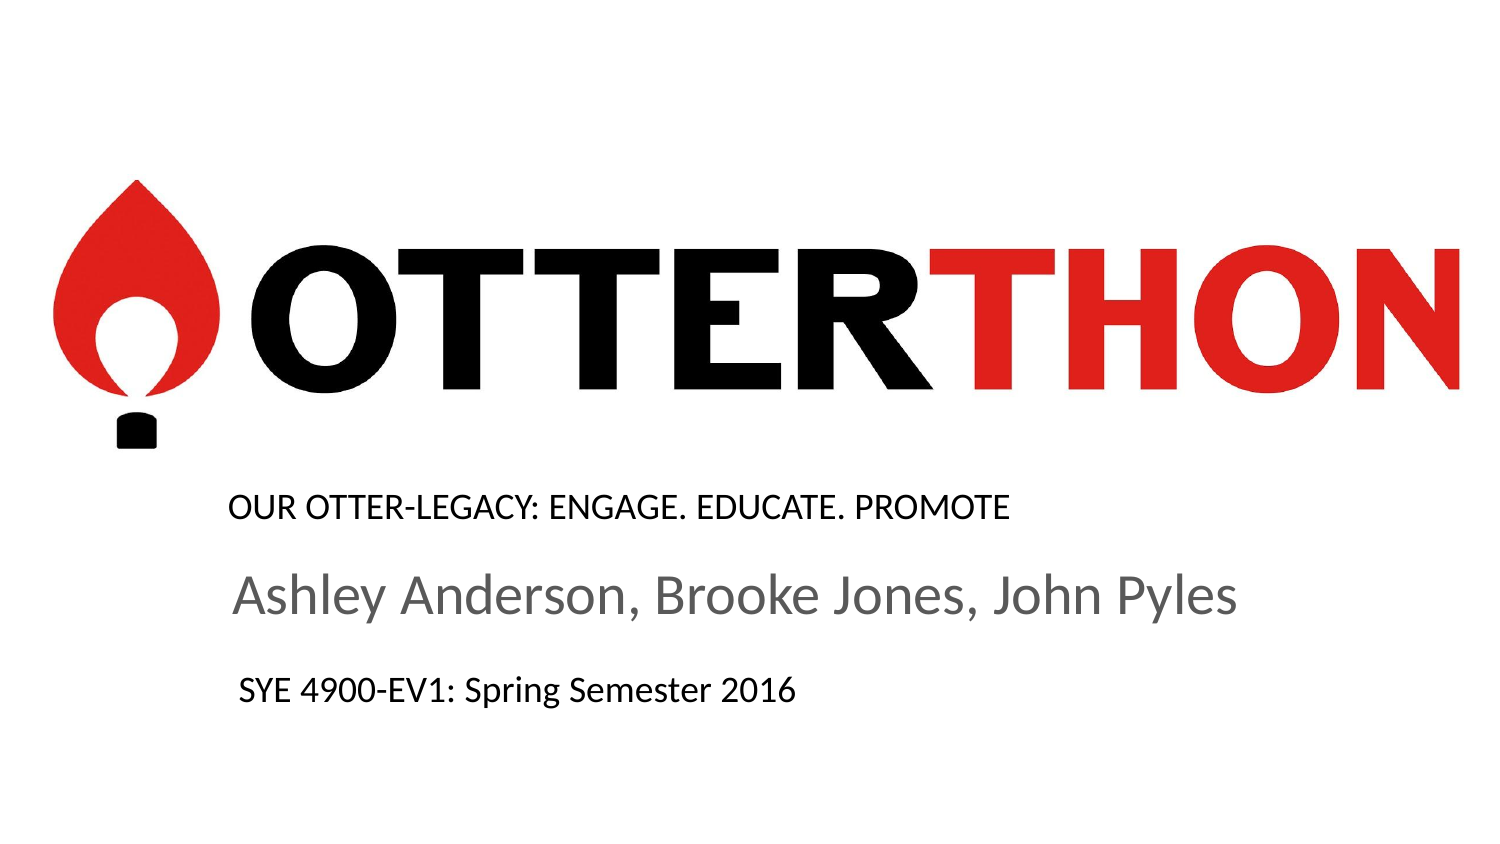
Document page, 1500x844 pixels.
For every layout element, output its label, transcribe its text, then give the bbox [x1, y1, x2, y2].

picture [25, 173, 1475, 465]
text_box OUR OTTER-LEGACY: ENGAGE. EDUCATE. PROMOTE [212, 472, 1381, 550]
text_box SYE 4900-EV1: Spring Semester 2016 [223, 649, 1327, 750]
subtitle Ashley Anderson, Brooke Jones, John Pyles [102, 540, 1500, 671]
